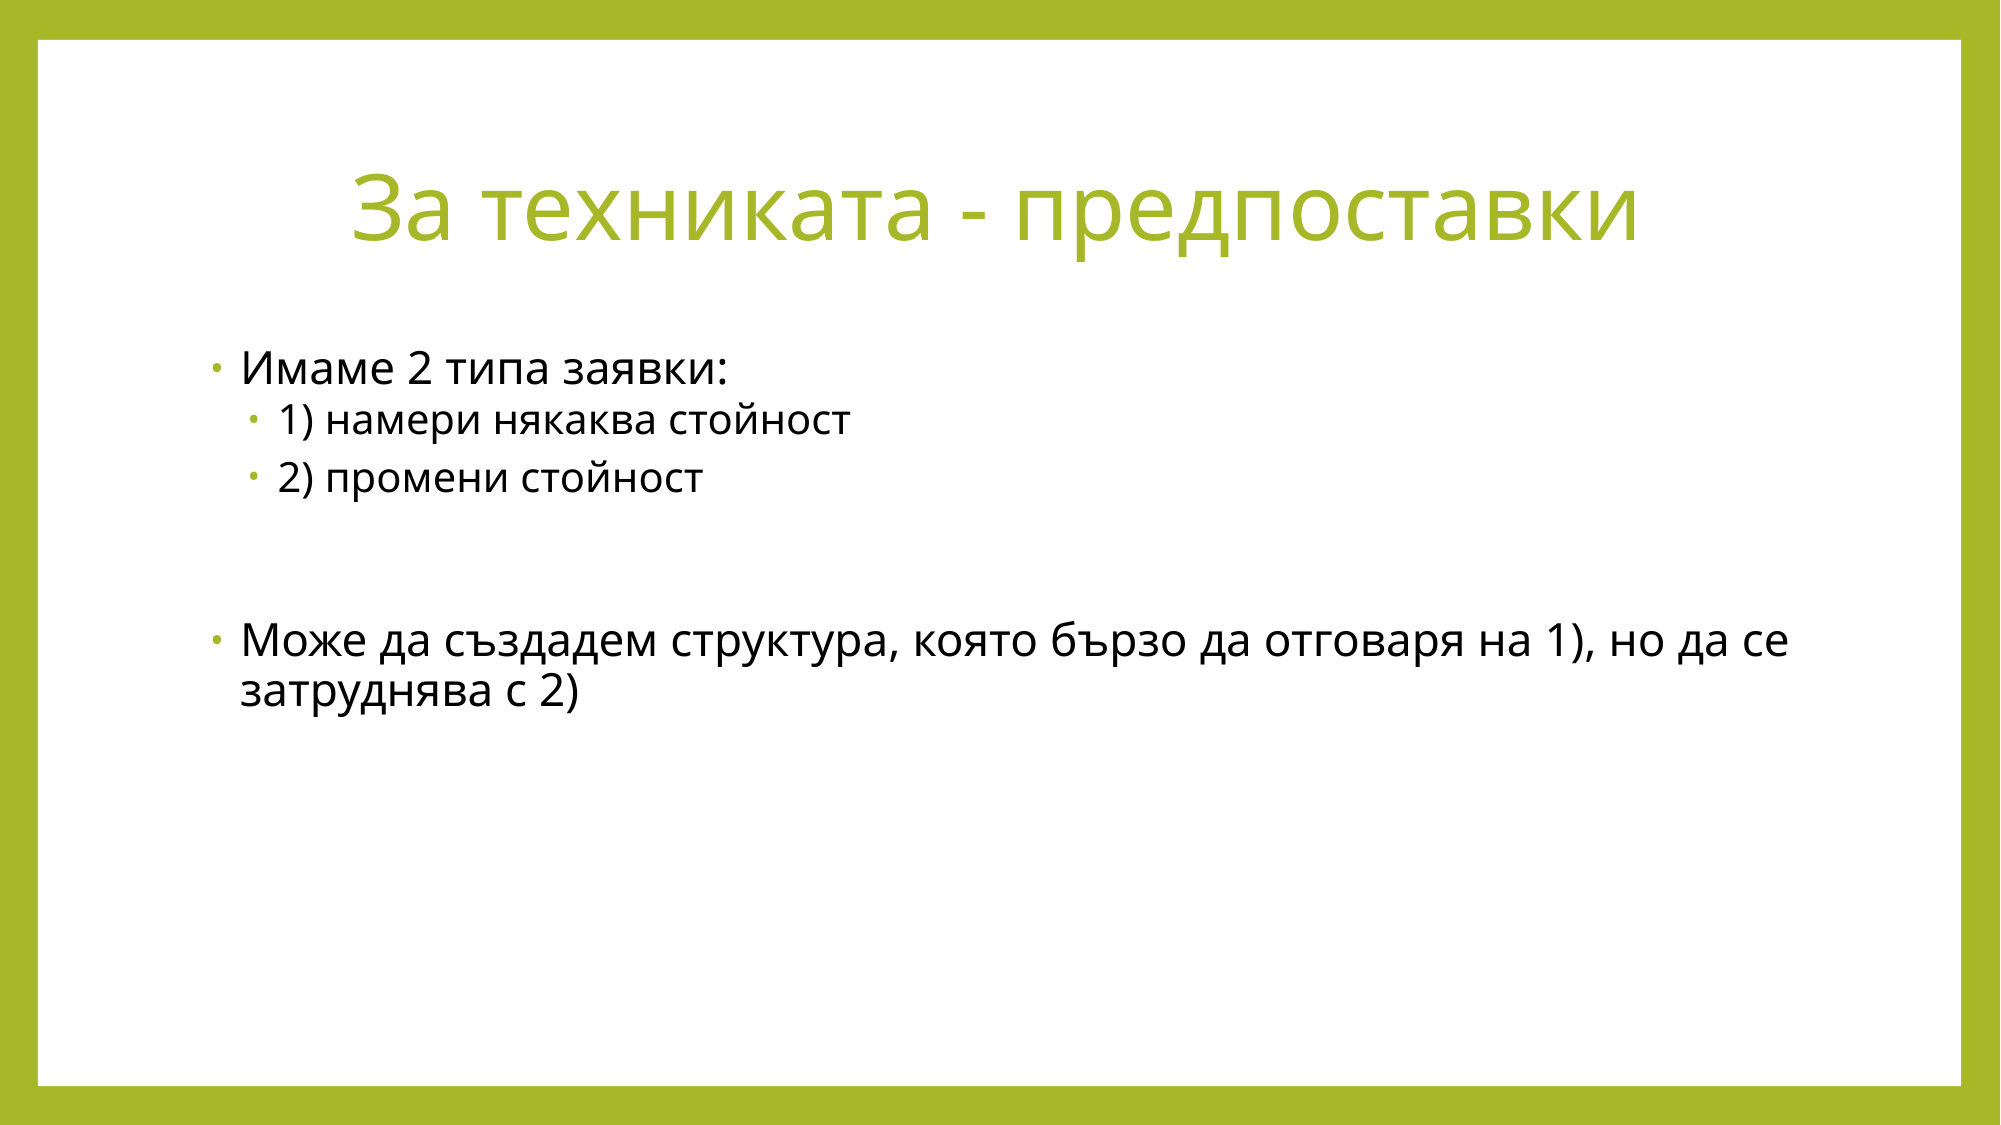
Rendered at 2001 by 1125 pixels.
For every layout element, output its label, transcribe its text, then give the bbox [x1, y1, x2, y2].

title За техниката - предпоставки [187, 99, 1808, 323]
list Имаме 2 типа заявки: 1) намери някаква стойност 2) промени стойност Може да създадем структура, която бързо да отговаря на 1), но да се затруднява с 2) [187, 337, 1808, 1000]
